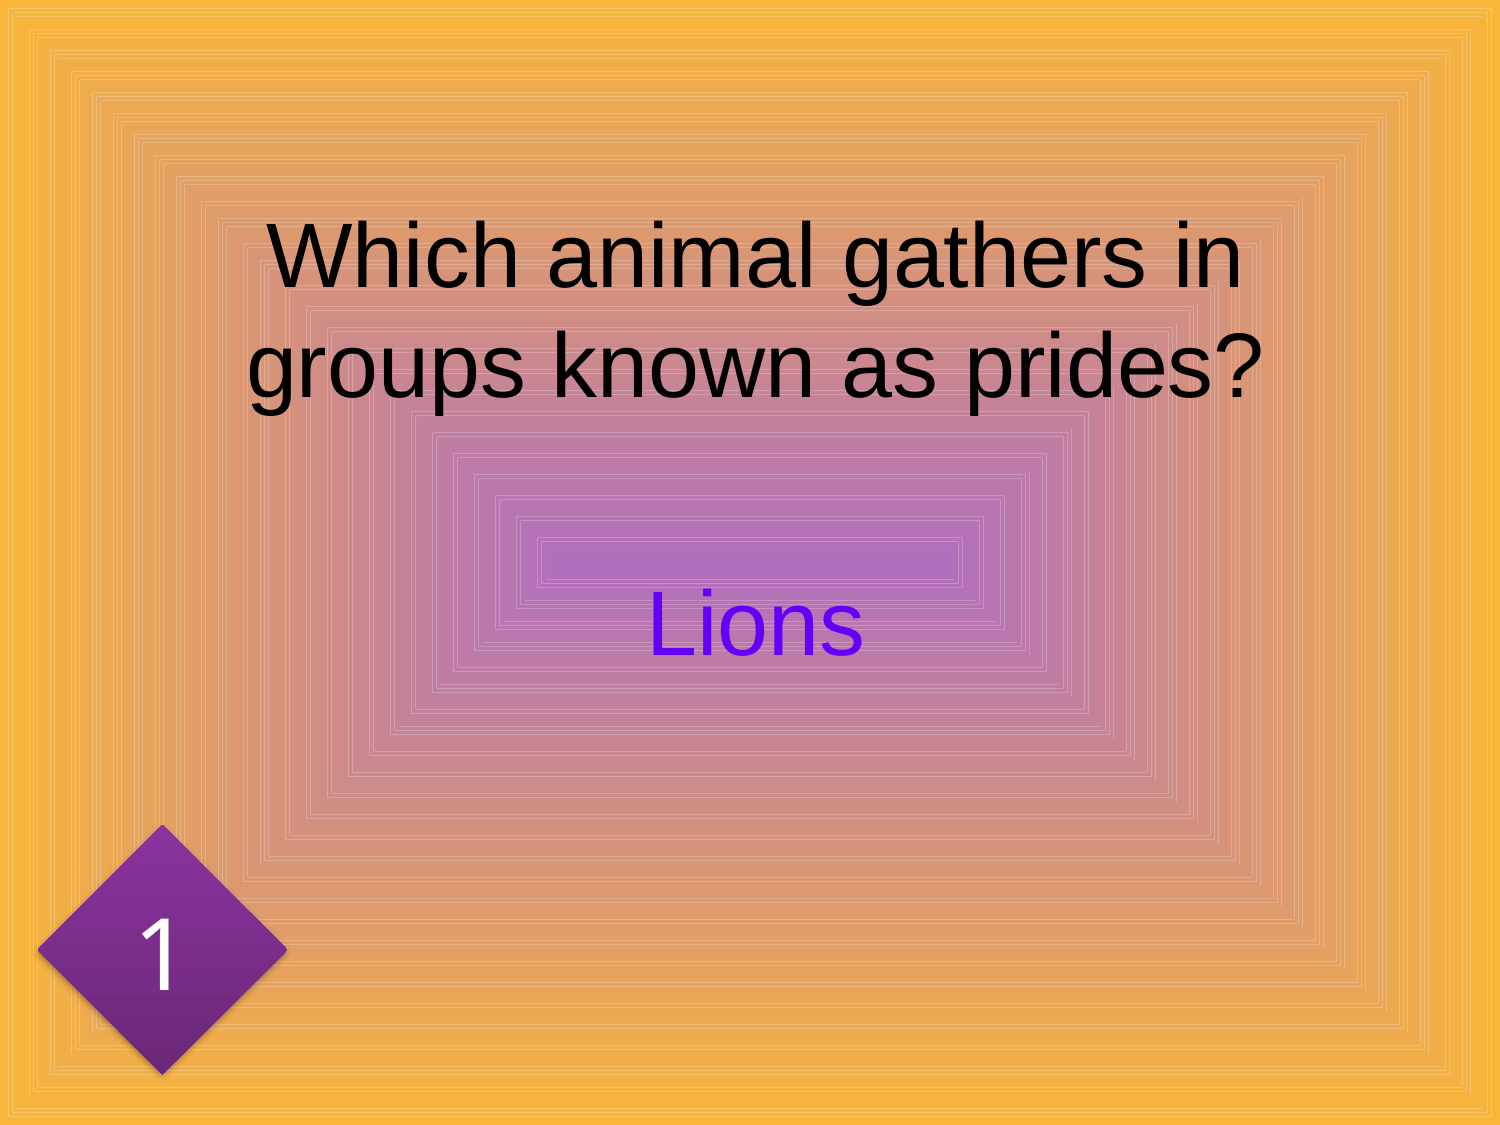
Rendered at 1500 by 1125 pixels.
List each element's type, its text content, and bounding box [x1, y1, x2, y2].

text_box 1 [37, 825, 288, 1075]
title Which animal gathers in groups known as prides? [112, 137, 1401, 476]
text_box Lions [112, 450, 1400, 788]
